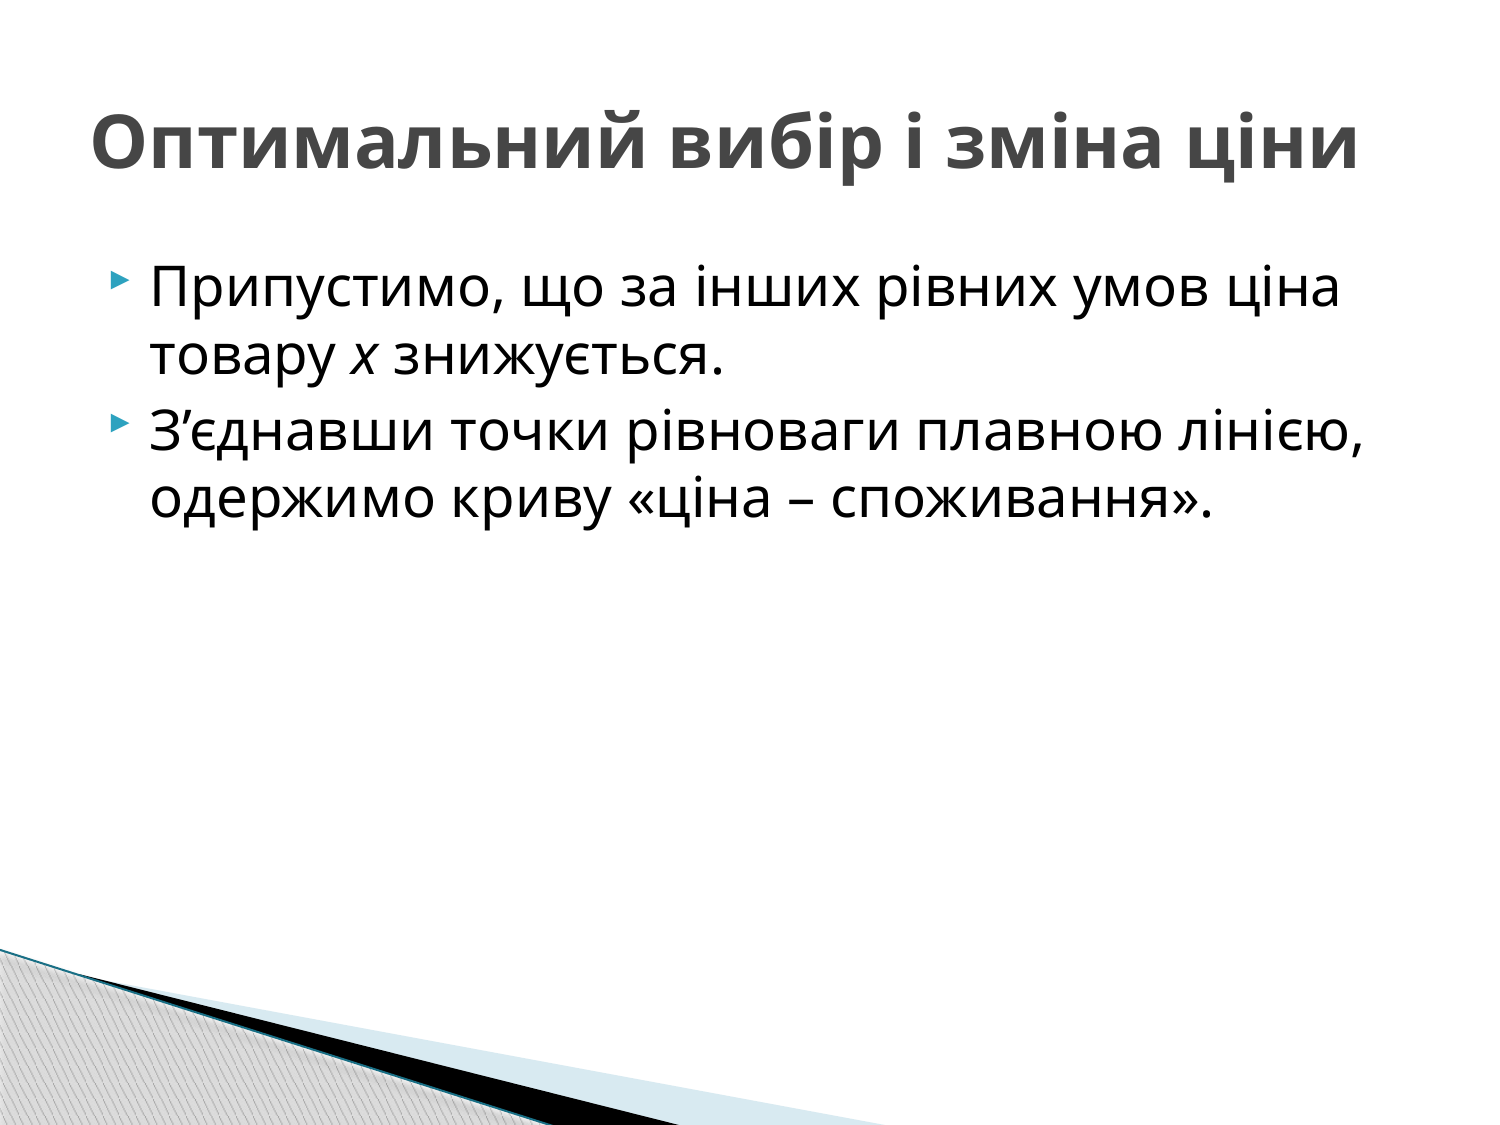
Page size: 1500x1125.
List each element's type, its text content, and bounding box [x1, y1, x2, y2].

title Оптимальний вибір і зміна ціни [75, 45, 1425, 233]
list Припустимо, що за інших рівних умов ціна товару х знижується. З’єднавши точки рівноваги плавною лінією, одержимо криву «ціна – споживання». [75, 243, 1425, 986]
